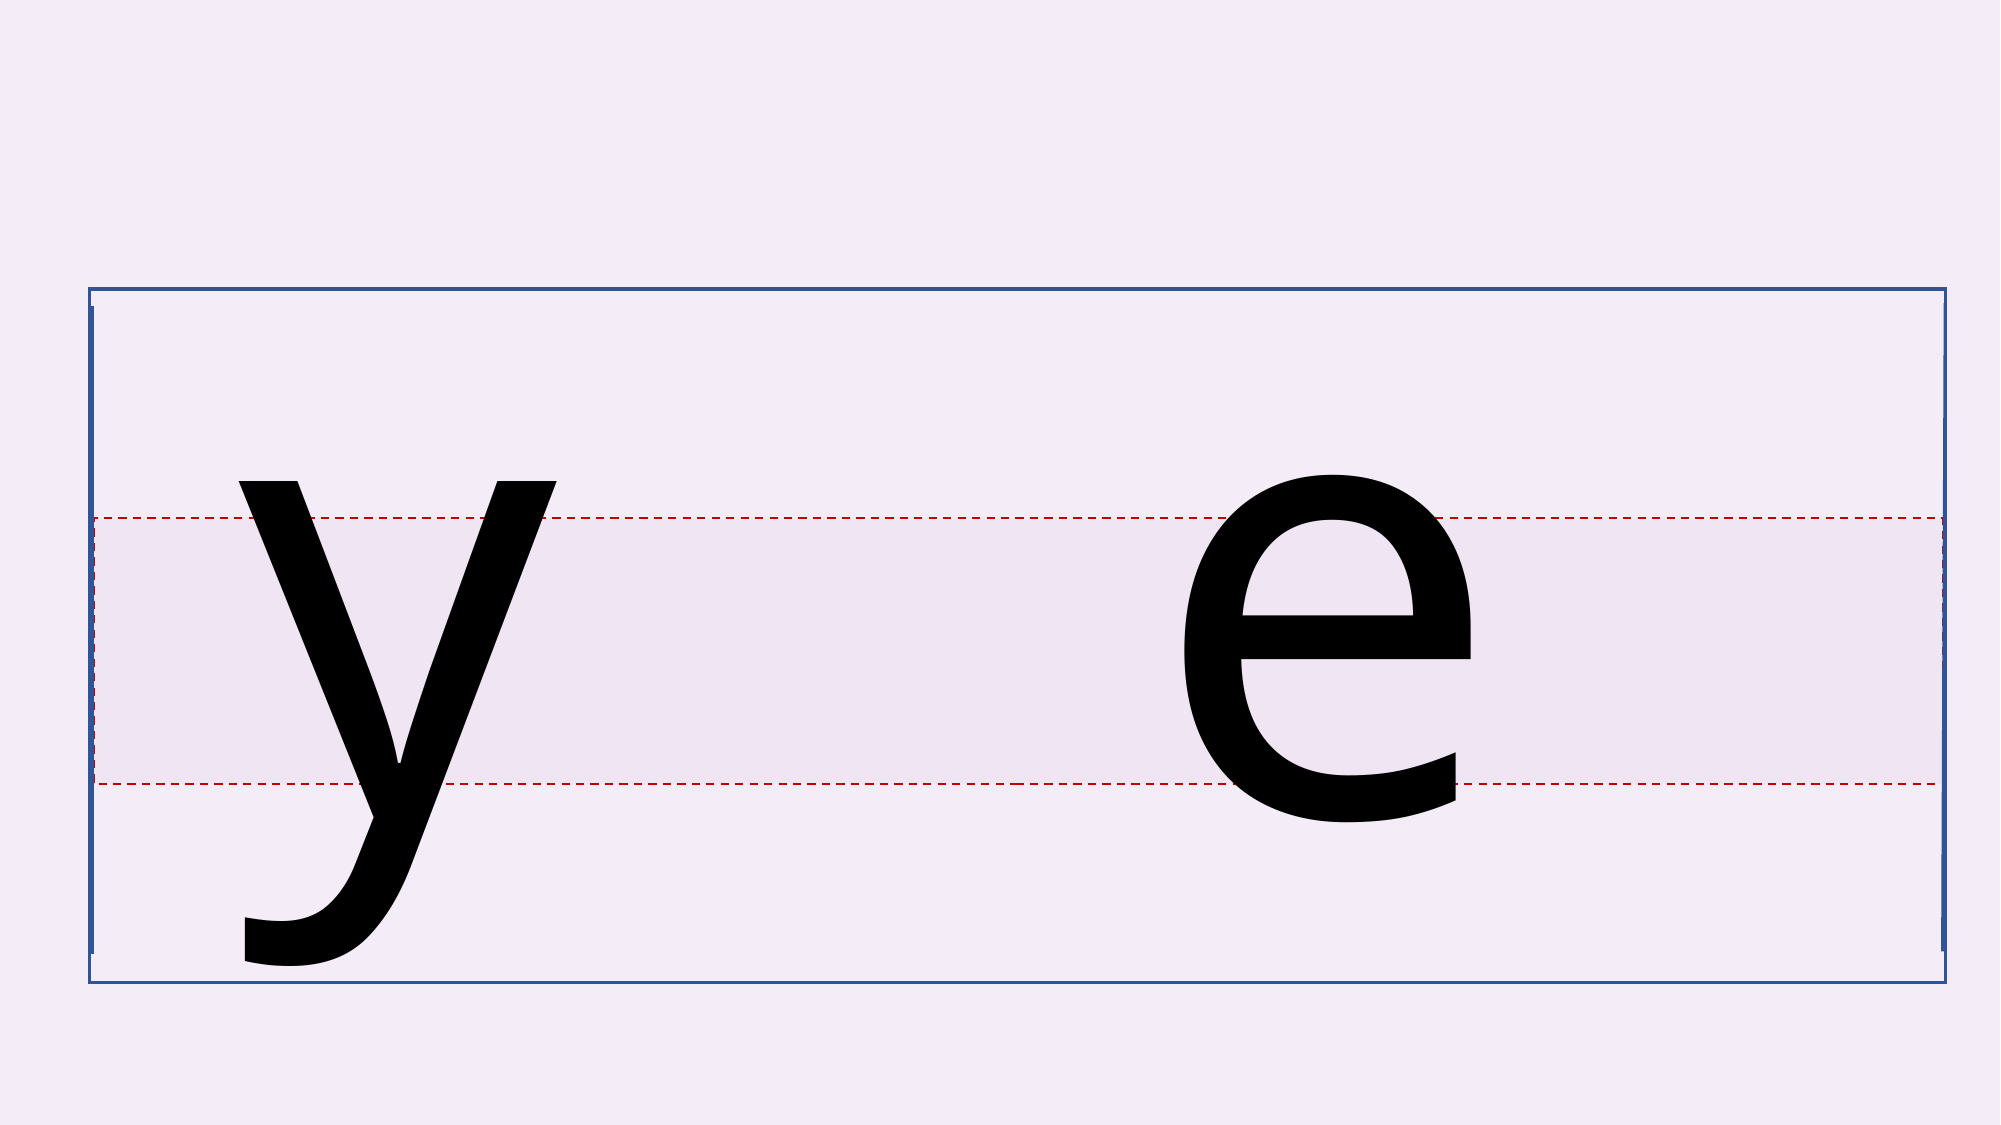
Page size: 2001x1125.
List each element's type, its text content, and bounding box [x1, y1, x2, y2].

subtitle y [61, 269, 1135, 1048]
text_box e [1135, 269, 1950, 1093]
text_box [89, 288, 1946, 983]
